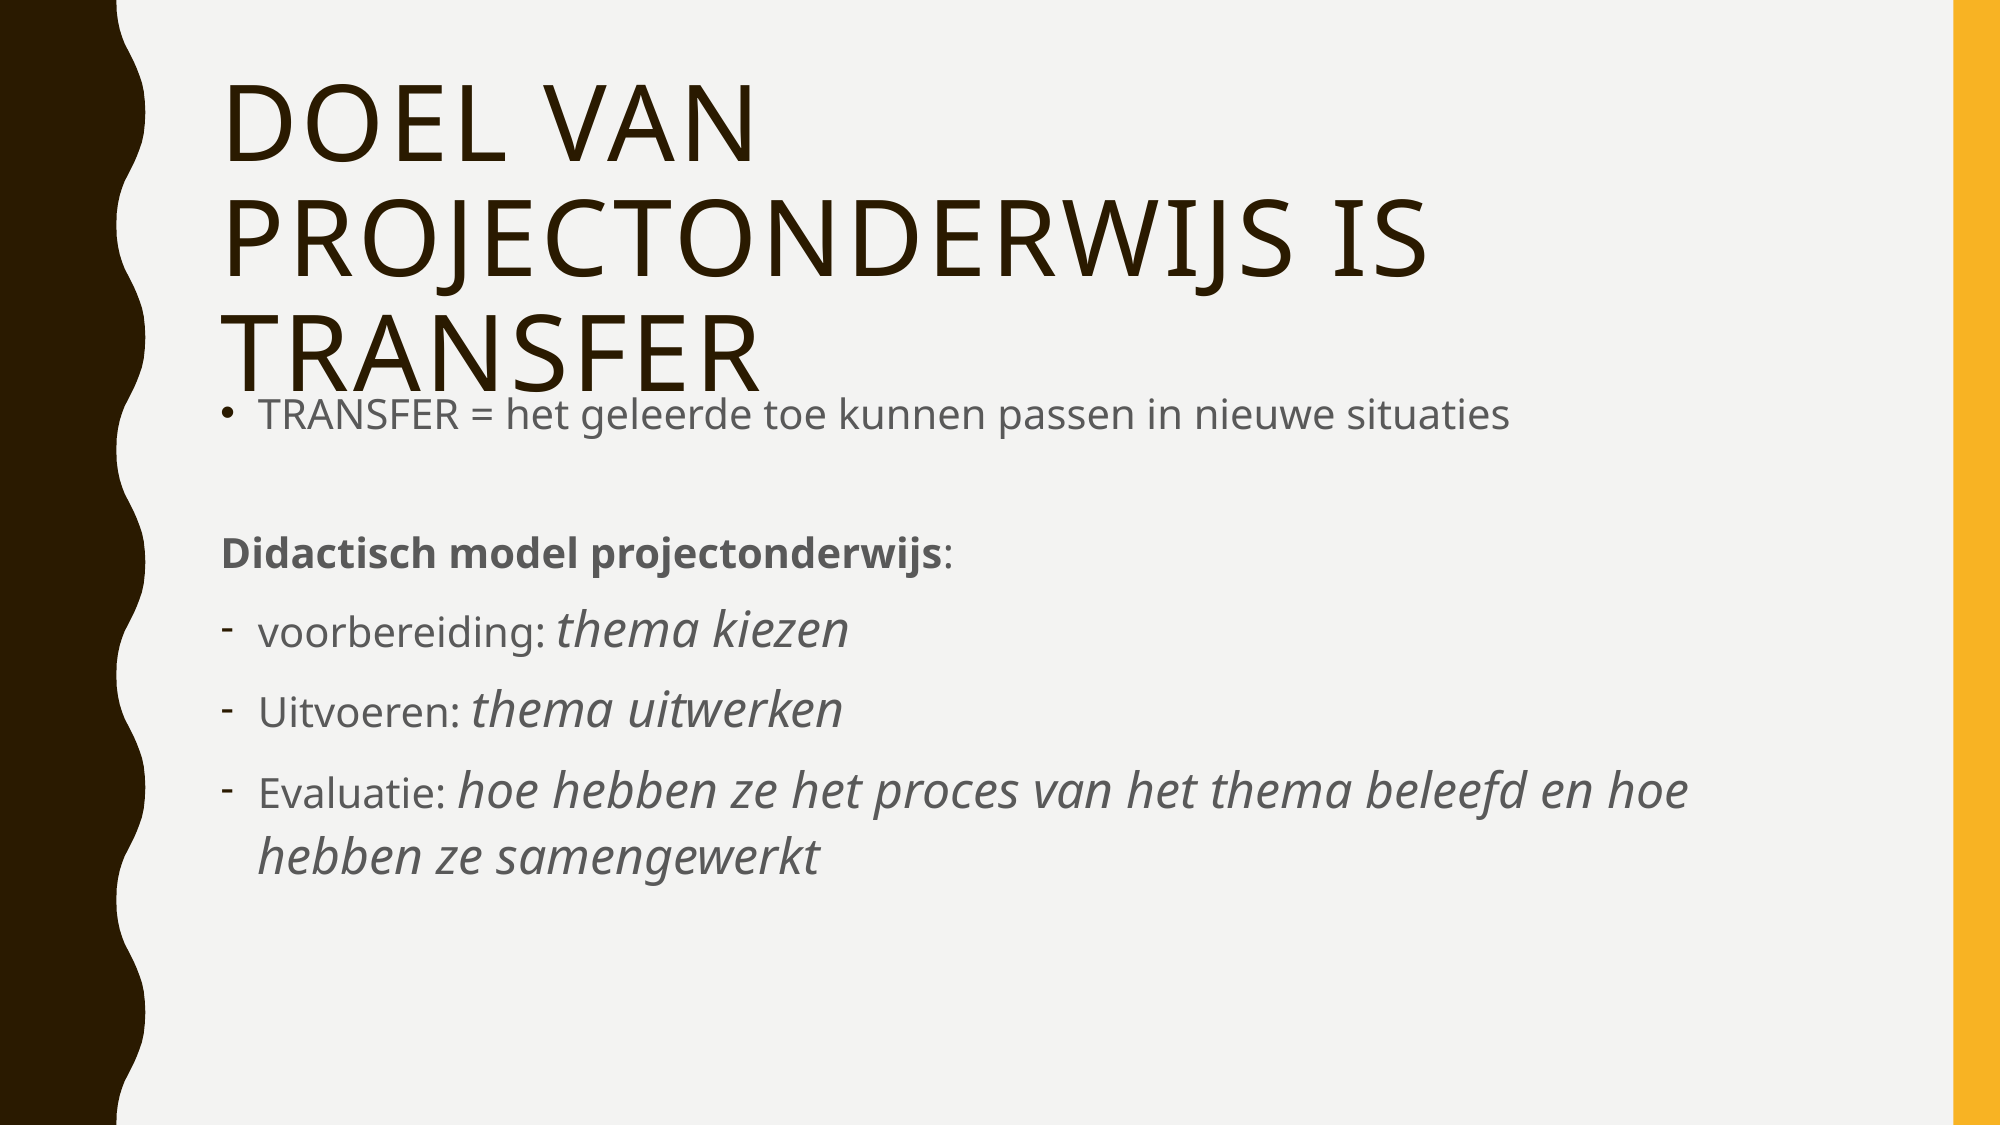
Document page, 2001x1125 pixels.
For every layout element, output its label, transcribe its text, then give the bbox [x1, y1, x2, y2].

title Doel van projectonderwijs is TRANSFER [205, 62, 1875, 308]
list TRANSFER = het geleerde toe kunnen passen in nieuwe situaties Didactisch model projectonderwijs: voorbereiding: thema kiezen Uitvoeren: thema uitwerken Evaluatie: hoe hebben ze het proces van het thema beleefd en hoe hebben ze samengewerkt [205, 375, 1875, 965]
